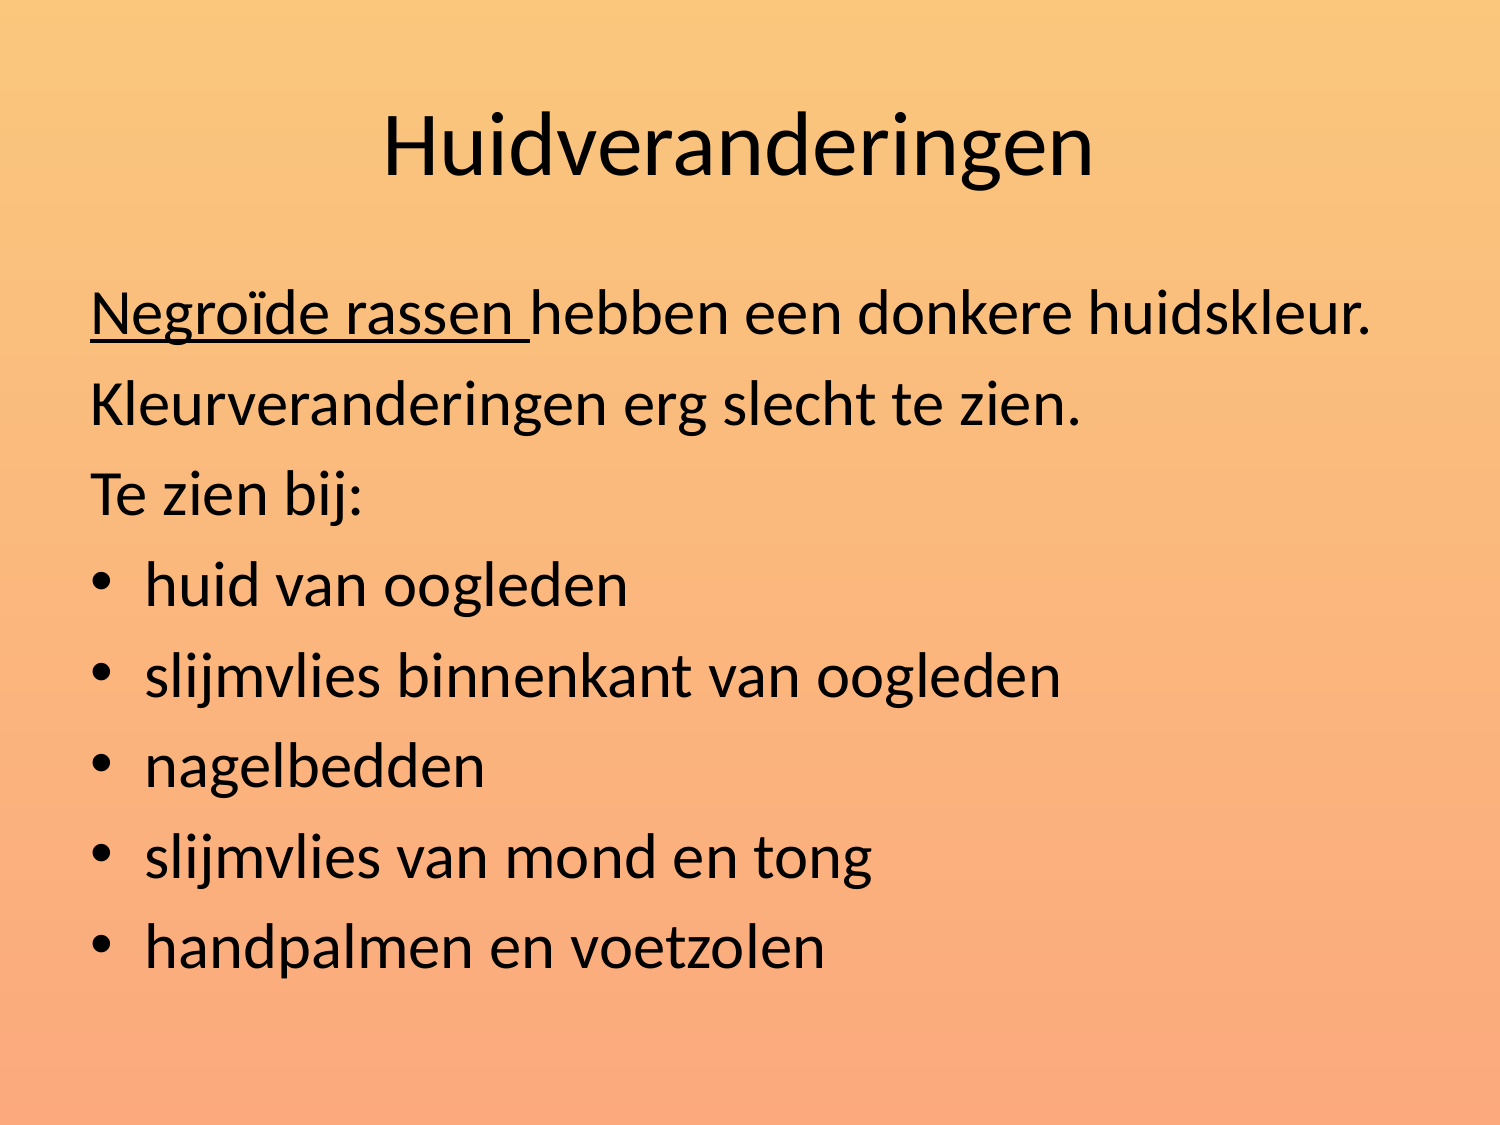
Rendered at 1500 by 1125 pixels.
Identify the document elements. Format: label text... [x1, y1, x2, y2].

title Huidveranderingen [75, 45, 1425, 233]
list Negroïde rassen hebben een donkere huidskleur. Kleurveranderingen erg slecht te zien. Te zien bij: huid van oogleden slijmvlies binnenkant van oogleden nagelbedden slijmvlies van mond en tong handpalmen en voetzolen [75, 262, 1425, 1059]
